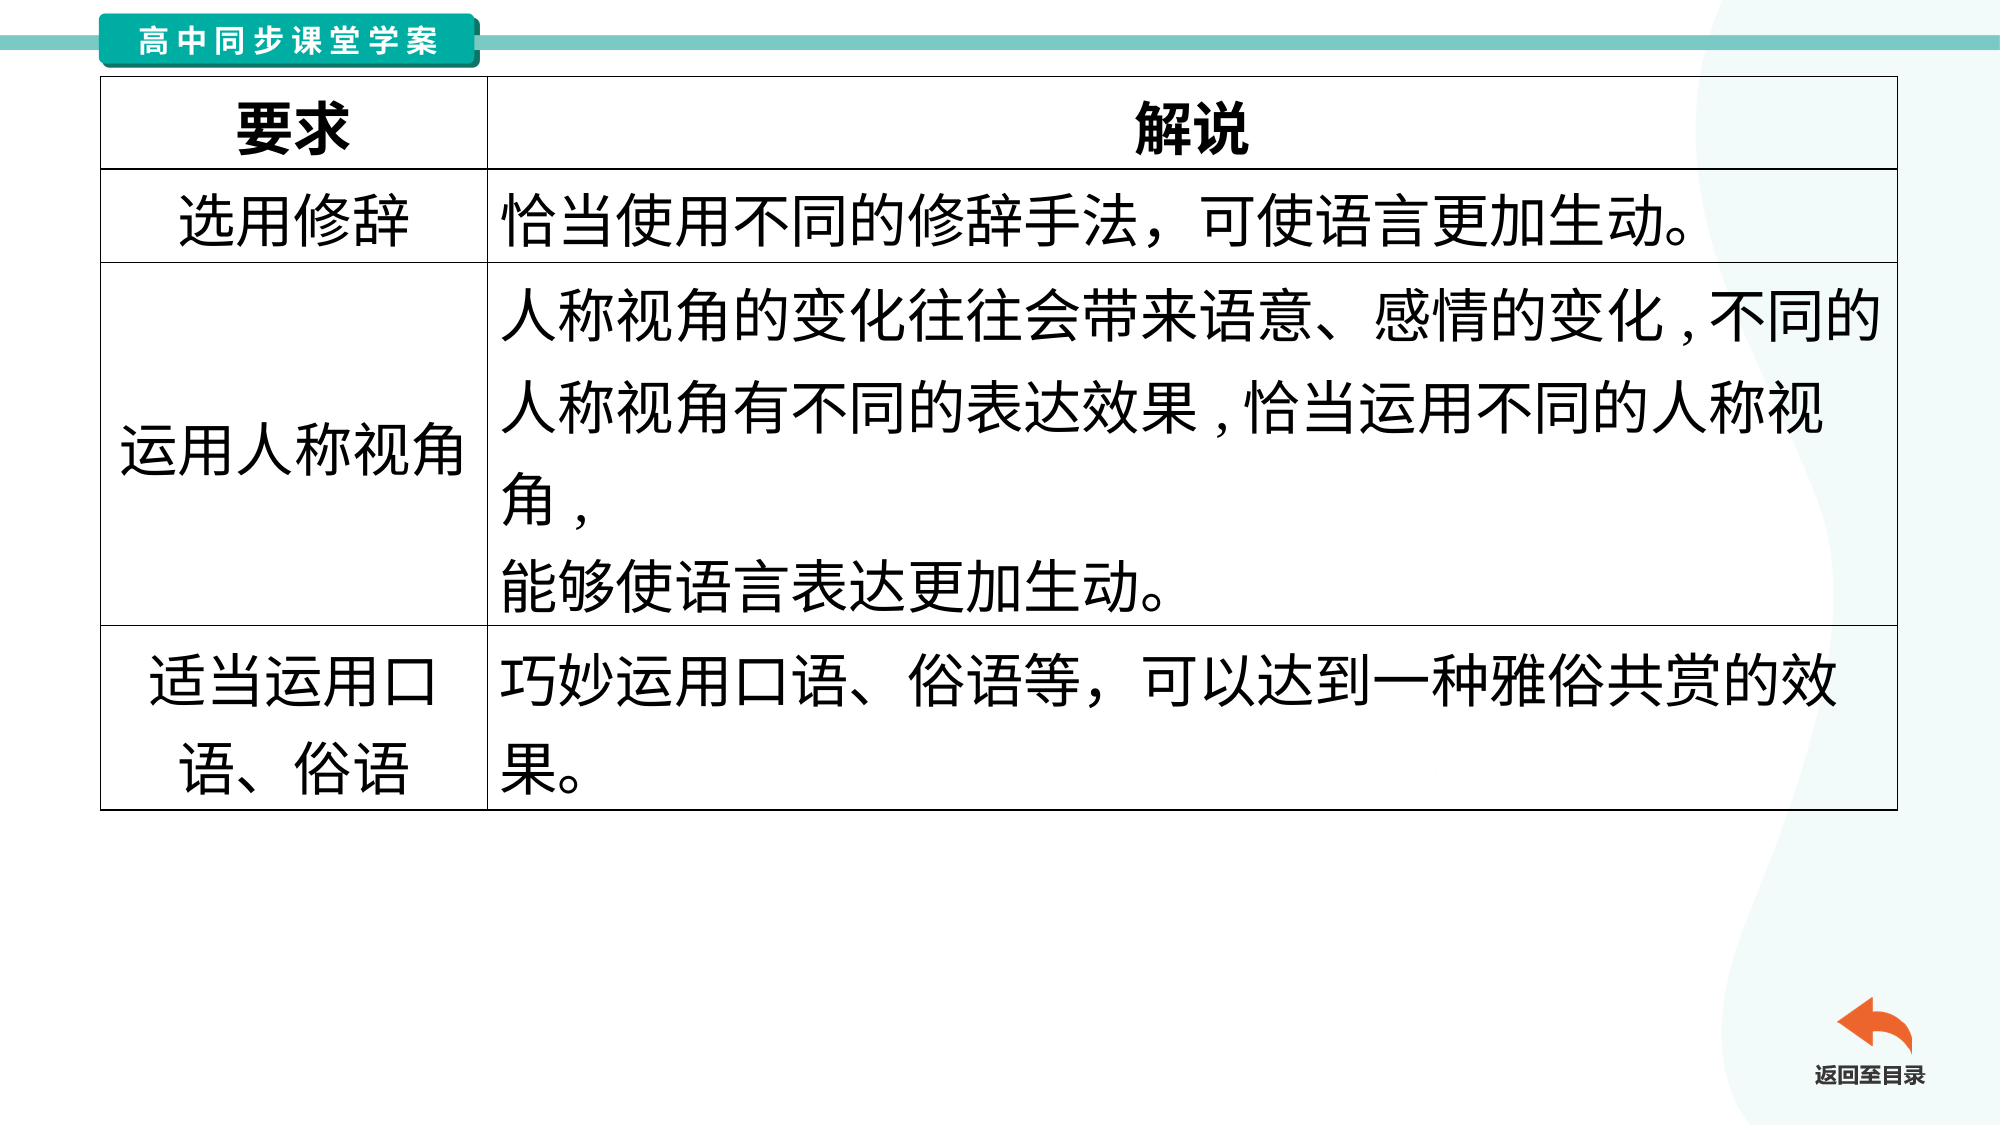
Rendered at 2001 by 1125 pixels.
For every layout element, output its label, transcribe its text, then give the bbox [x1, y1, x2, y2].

table_header 要求 [101, 77, 487, 168]
picture [0, 0, 2000, 1125]
table_cell 选用修辞 [101, 170, 487, 262]
table_cell 人称视角的变化往往会带来语意、感情的变化,不同的 人称视角有不同的表达效果,恰当运用不同的人称视角, 能够使语言表达更加生动。 [488, 263, 1897, 625]
table_cell 适当运用口 语、俗语 [101, 626, 487, 809]
table_cell 巧妙运用口语、俗语等，可以达到一种雅俗共赏的效 果。 [488, 626, 1897, 809]
table_header 解说 [488, 77, 1897, 168]
table_cell 恰当使用不同的修辞手法，可使语言更加生动。 [488, 170, 1897, 262]
table_cell 运用人称视角 [101, 263, 487, 625]
